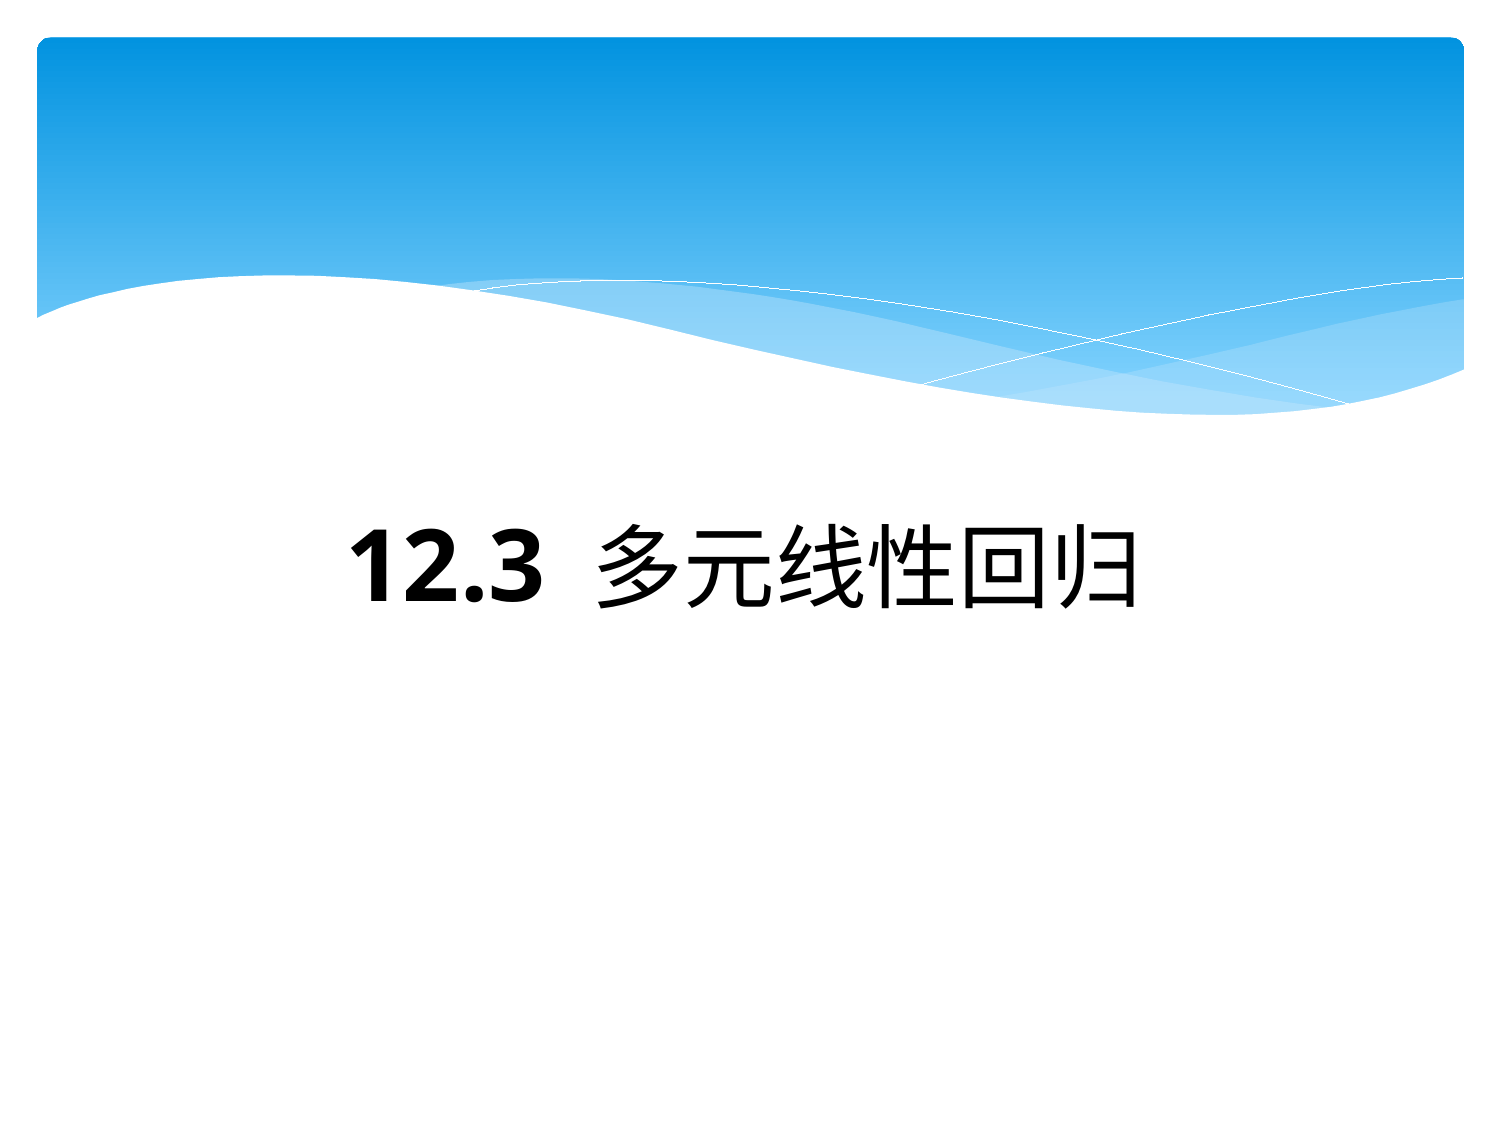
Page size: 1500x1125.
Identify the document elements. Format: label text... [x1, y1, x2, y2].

list 12.3 多元线性回归 [100, 278, 1388, 845]
